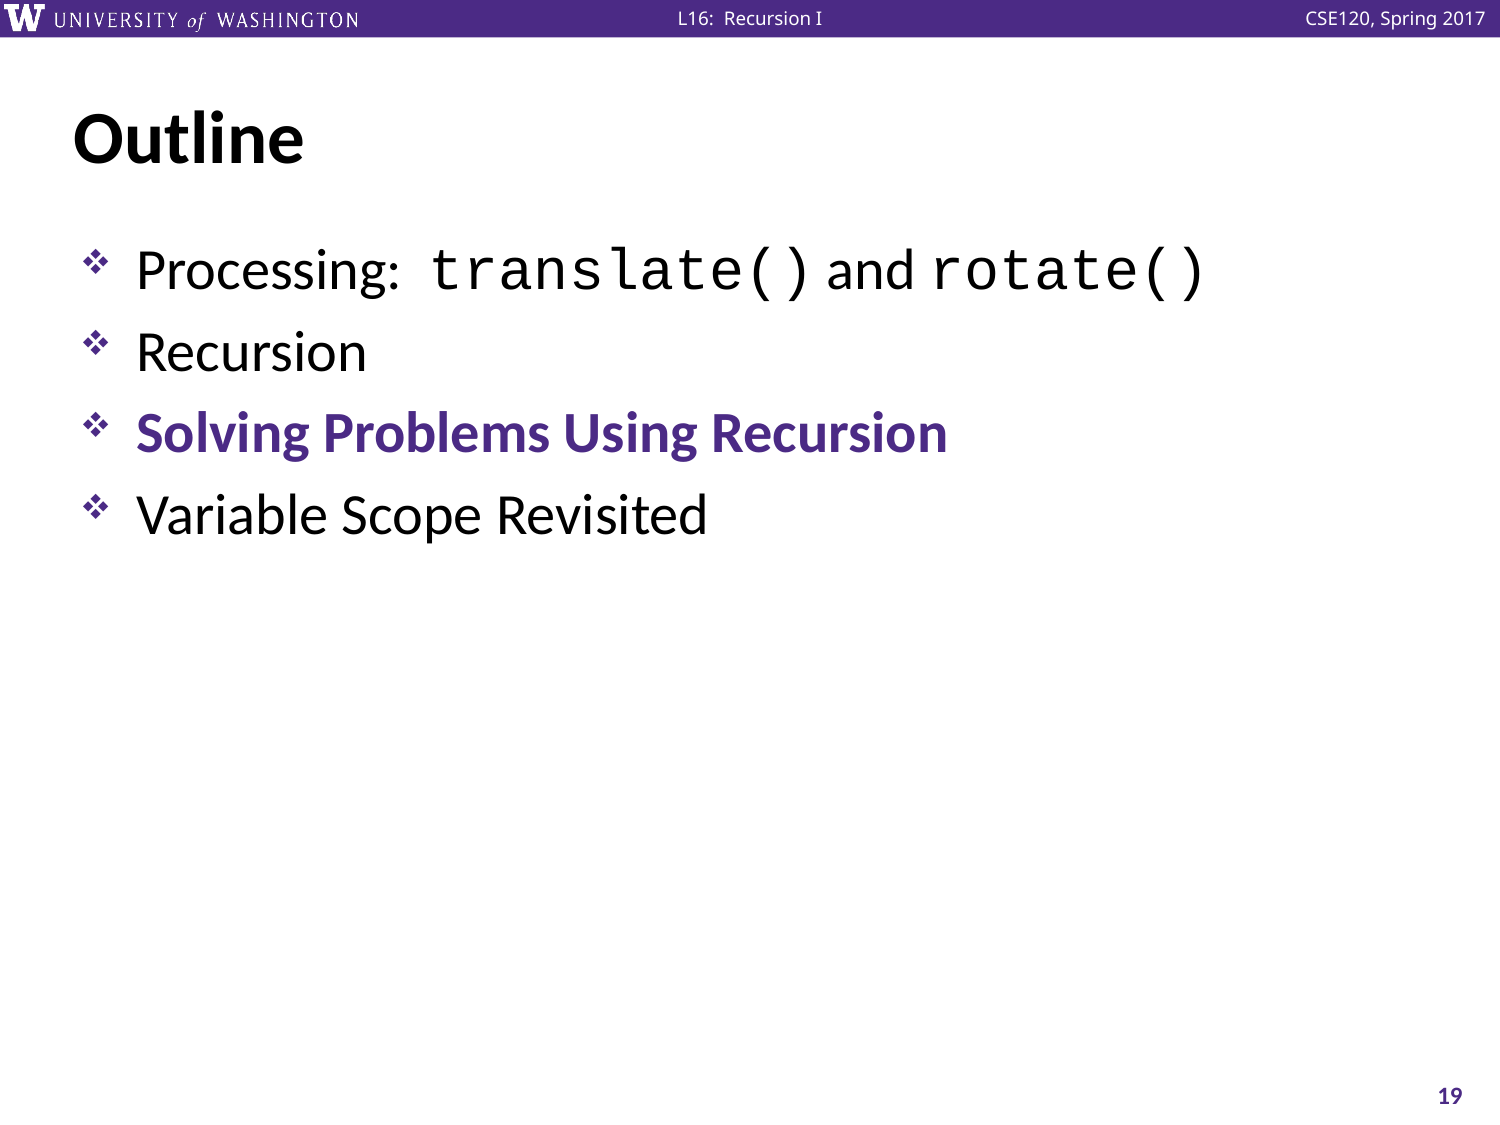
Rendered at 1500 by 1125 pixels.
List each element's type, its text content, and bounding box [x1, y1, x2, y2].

list Processing: translate() and rotate() Recursion Solving Problems Using Recursion Variable Scope Revisited [64, 223, 1438, 1040]
title Outline [58, 71, 1438, 197]
picture [4, 4, 358, 32]
slide_number 19 [1400, 1065, 1500, 1125]
